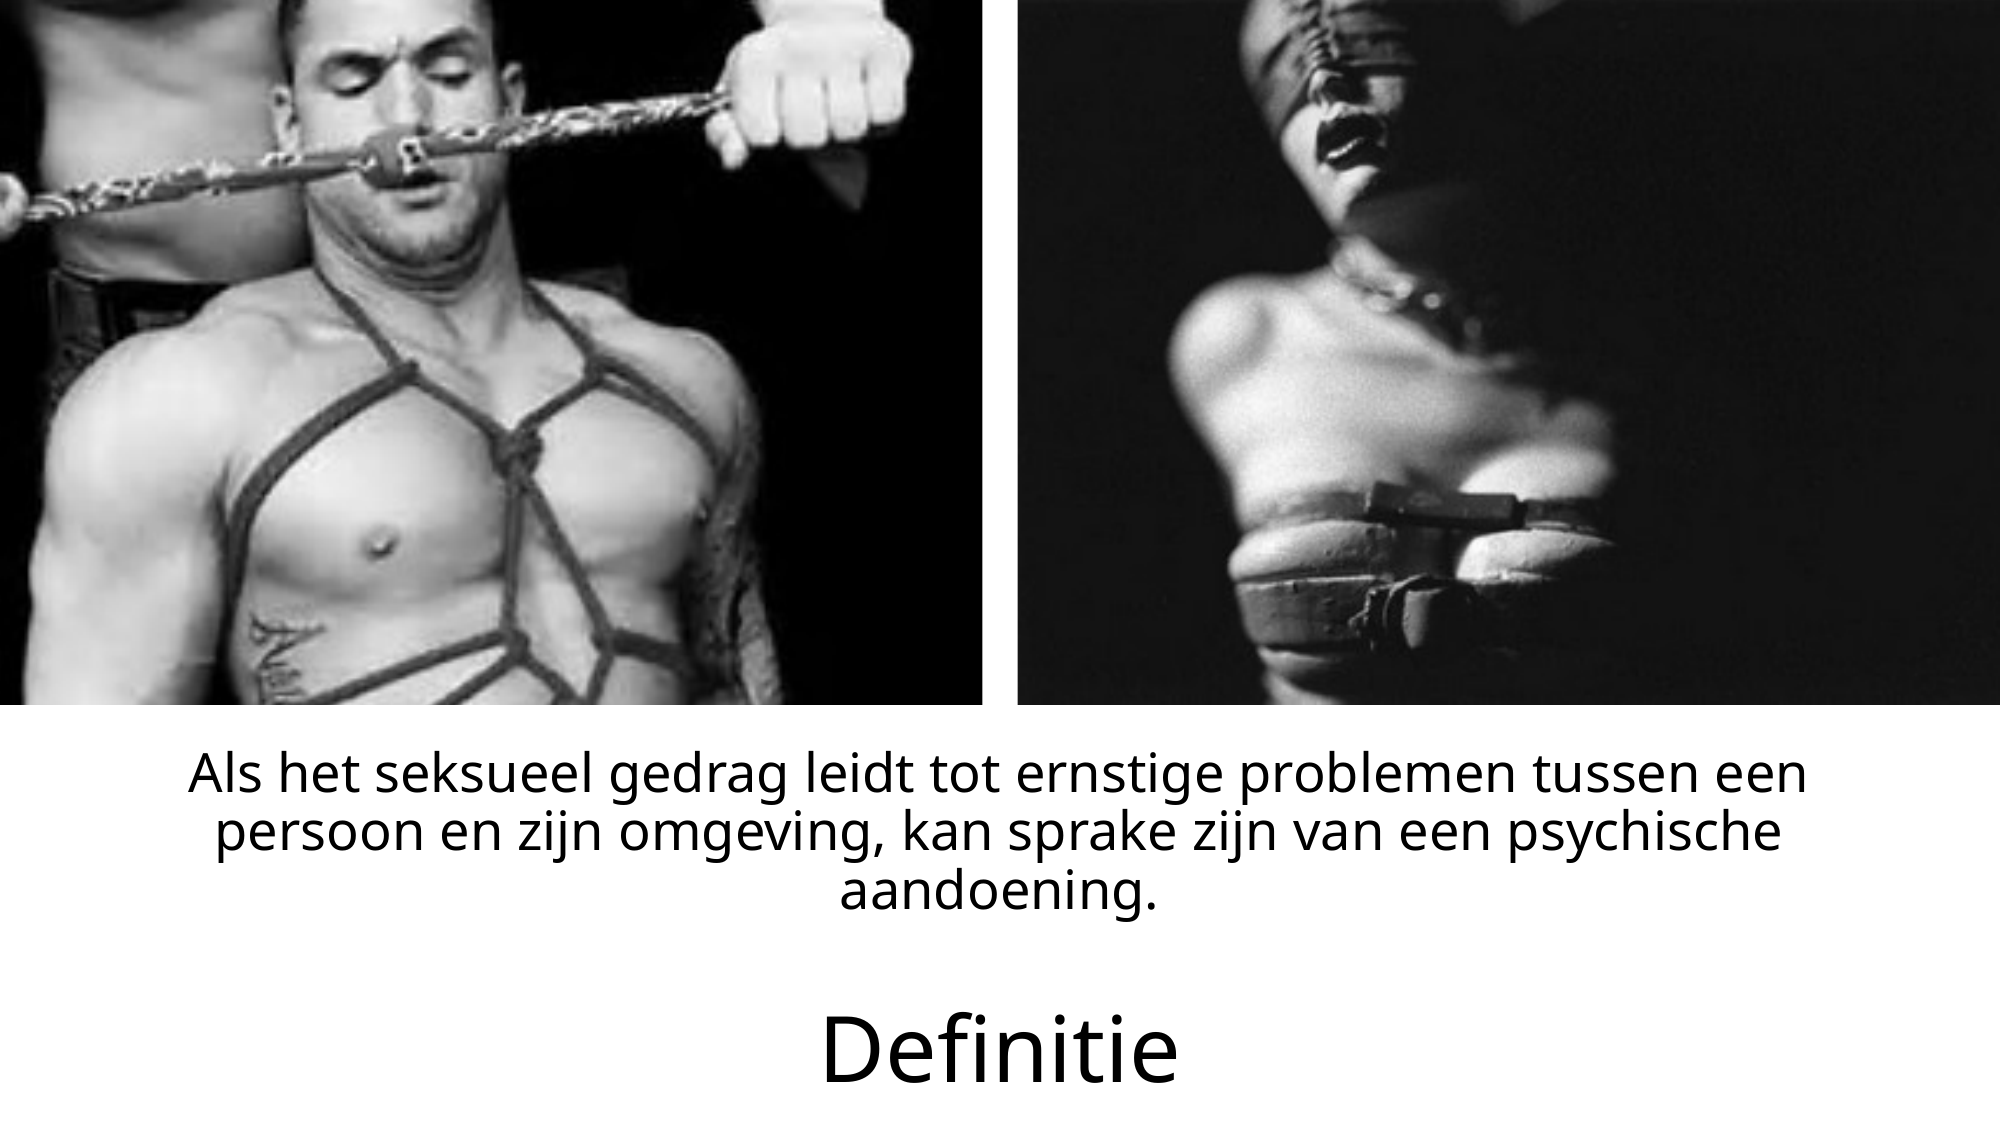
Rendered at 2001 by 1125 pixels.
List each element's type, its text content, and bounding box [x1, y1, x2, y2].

picture [0, 0, 983, 705]
subtitle Definitie [138, 996, 1862, 1084]
title Als het seksueel gedrag leidt tot ernstige problemen tussen een persoon en zijn omgeving, kan sprake zijn van een psychische aandoening. [138, 731, 1862, 929]
picture [1017, 0, 2000, 705]
